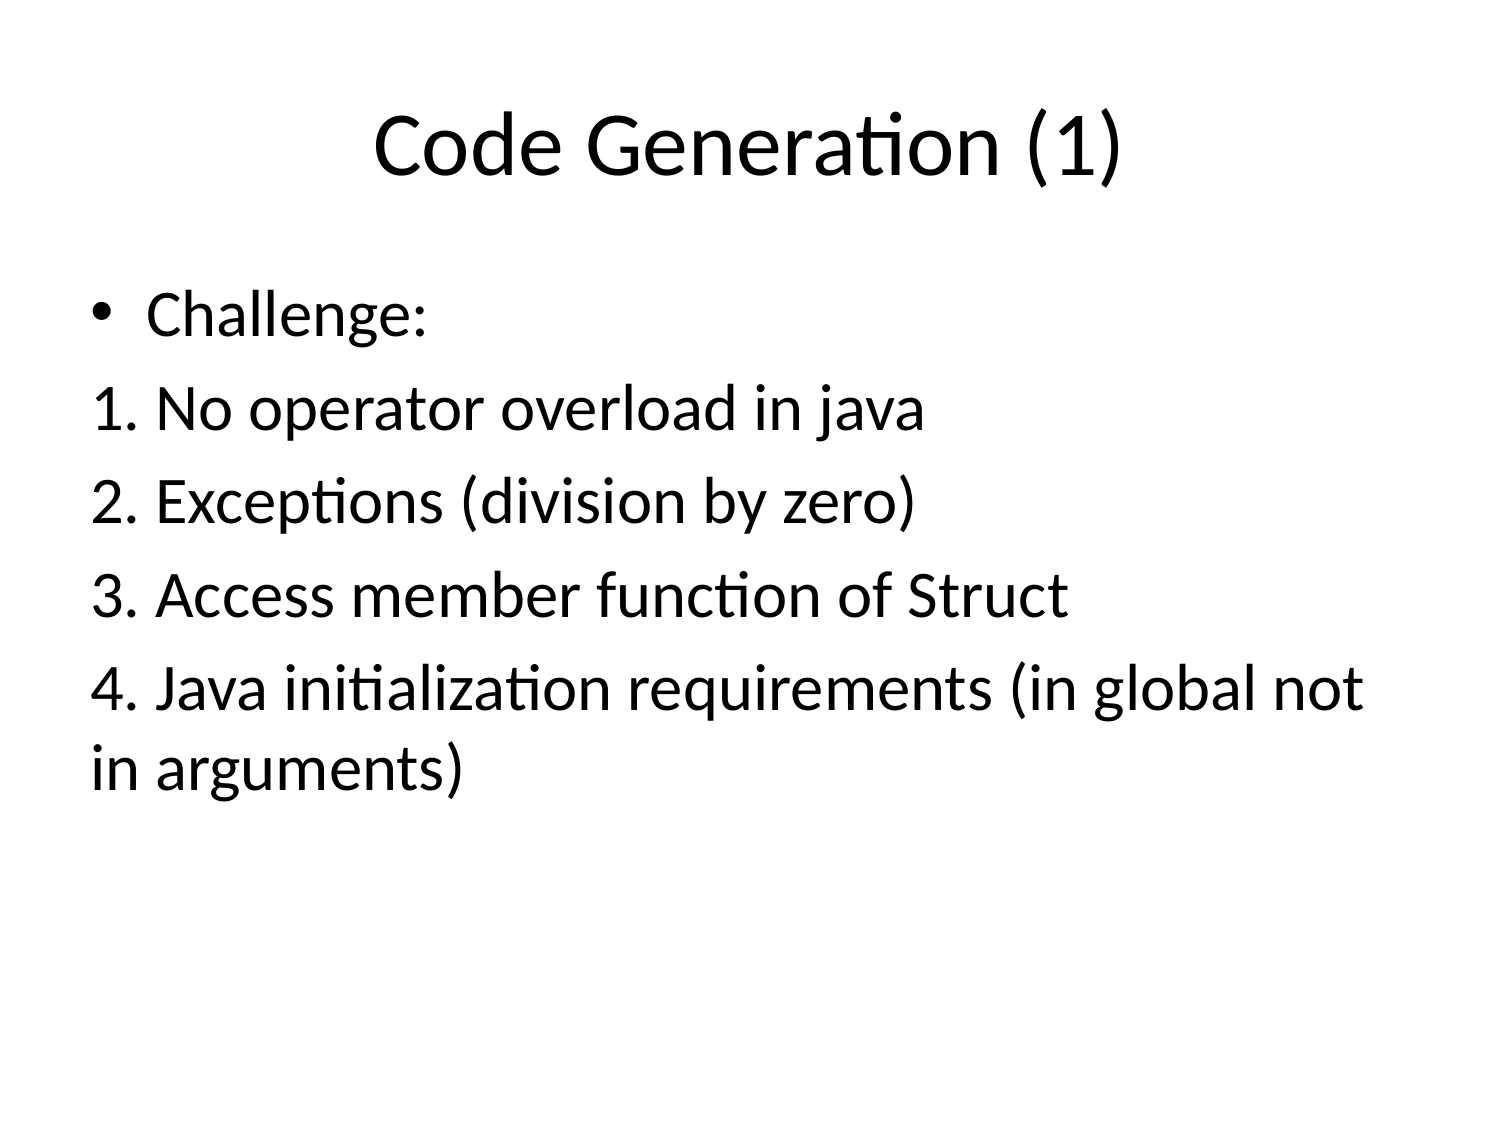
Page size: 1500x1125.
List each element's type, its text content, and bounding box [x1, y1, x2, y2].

title Code Generation (1) [75, 45, 1425, 233]
list Challenge: 1. No operator overload in java 2. Exceptions (division by zero) 3. Access member function of Struct 4. Java initialization requirements (in global not in arguments) [75, 262, 1425, 1005]
